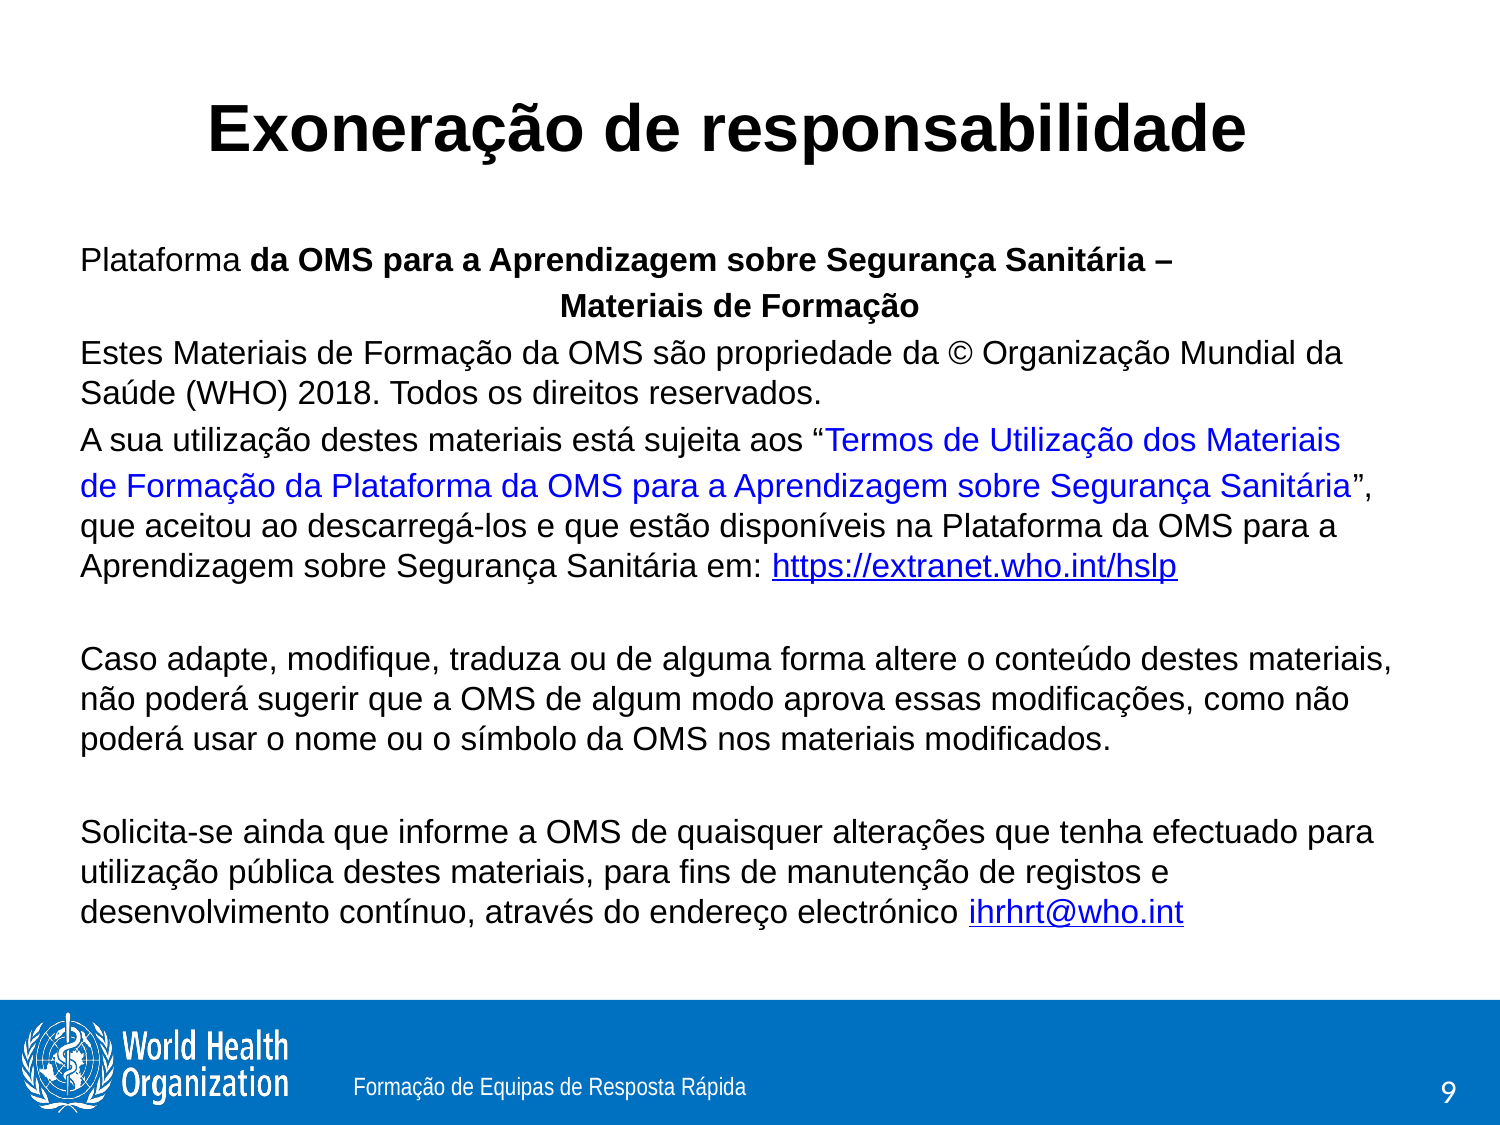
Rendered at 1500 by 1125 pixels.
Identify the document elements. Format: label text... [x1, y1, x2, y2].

text_box Exoneração de responsabilidade [53, 54, 1403, 194]
picture [21, 1012, 288, 1113]
list Plataforma da OMS para a Aprendizagem sobre Segurança Sanitária – Materiais de Formação Estes Materiais de Formação da OMS são propriedade da © Organização Mundial da Saúde (WHO) 2018. Todos os direitos reservados. A sua utilização destes materiais está sujeita aos “Termos de Utilização dos Materiais de Formação da Plataforma da OMS para a Aprendizagem sobre Segurança Sanitária”, que aceitou ao descarregá-los e que estão disponíveis na Plataforma da OMS para a Aprendizagem sobre Segurança Sanitária em: https://extranet.who.int/hslp Caso adapte, modifique, traduza ou de alguma forma altere o conteúdo destes materiais, não poderá sugerir que a OMS de algum modo aprova essas modificações, como não poderá usar o nome ou o símbolo da OMS nos materiais modificados. Solicita-se ainda que informe a OMS de quaisquer alterações que tenha efectuado para utilização pública destes materiais, para fins de manutenção de registos e desenvolvimento contínuo, através do endereço electrónico ihrhrt@who.int [64, 196, 1415, 988]
